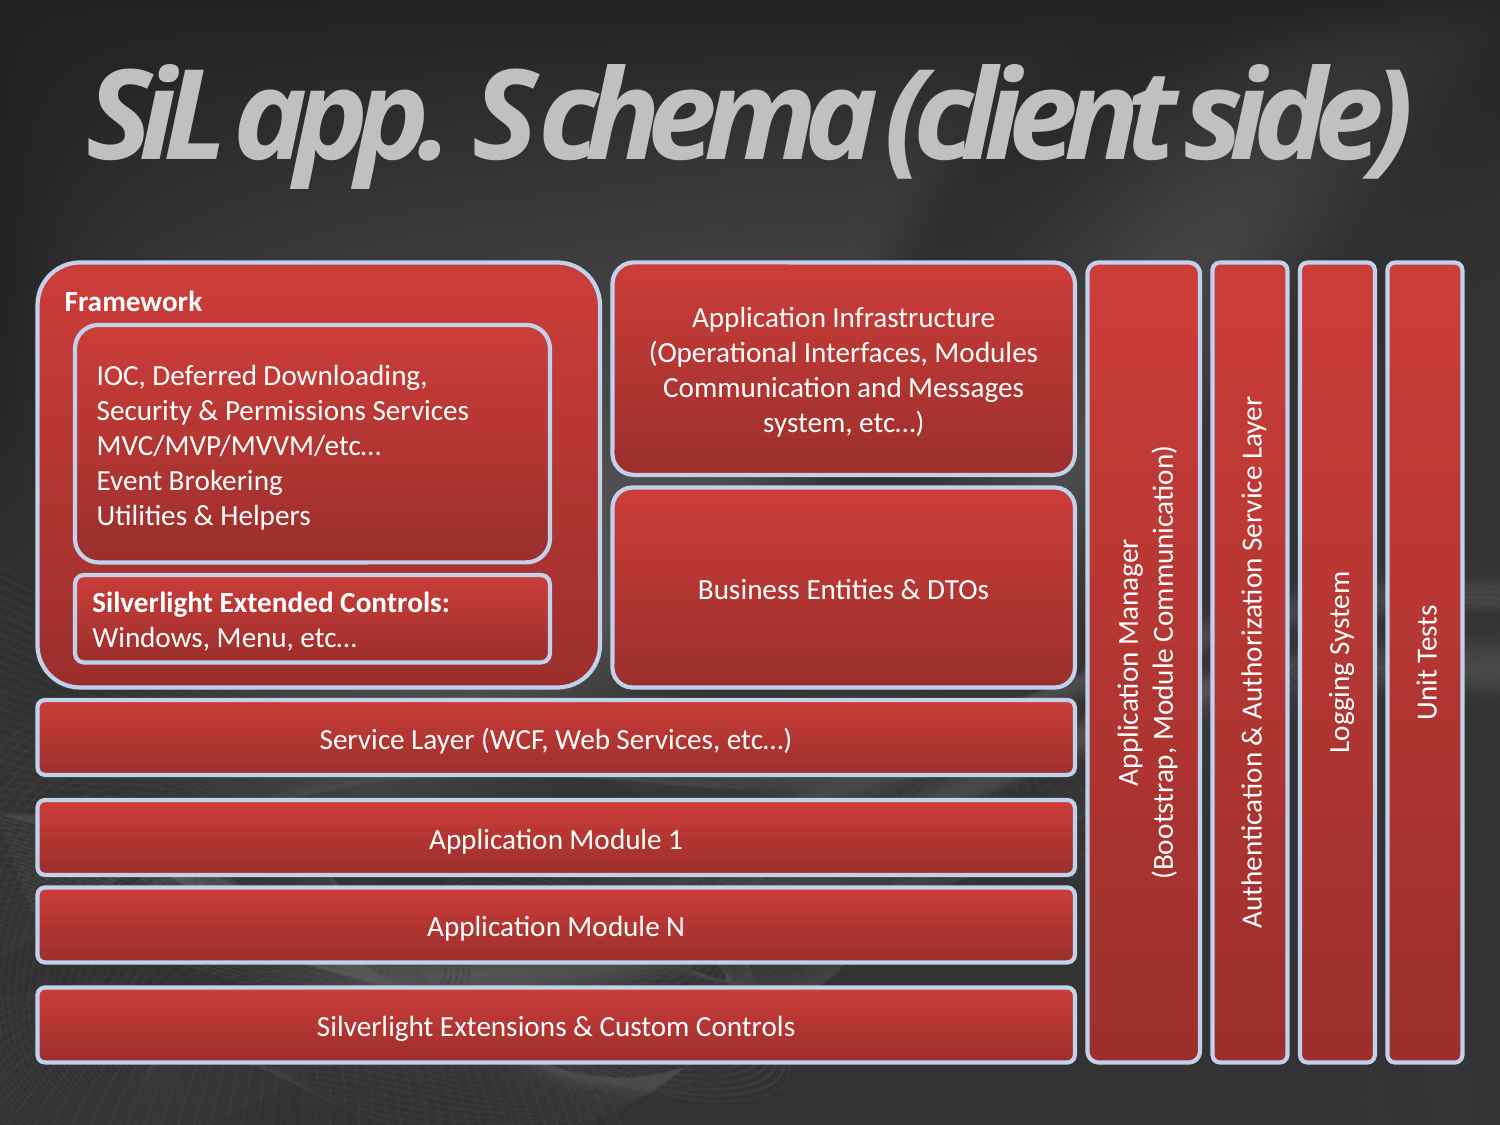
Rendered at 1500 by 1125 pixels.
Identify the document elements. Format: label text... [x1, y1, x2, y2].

text_box IOC, Deferred Downloading, Security & Permissions Services MVC/MVP/MVVM/etc… Event Brokering Utilities & Helpers [72, 322, 553, 565]
text_box Silverlight Extensions & Custom Controls [35, 985, 1078, 1065]
text_box Silverlight Extended Controls: Windows, Menu, etc… [72, 572, 553, 665]
text_box Framework [35, 260, 603, 690]
text_box Logging System [1297, 260, 1378, 1065]
text_box Business Entities & DTOs [610, 485, 1078, 690]
picture [0, 0, 1500, 1125]
title SiL app. Schema (client side) [24, 37, 1476, 201]
text_box Authentication & Authorization Service Layer [1210, 260, 1290, 1065]
text_box Application Infrastructure (Operational Interfaces, Modules Communication and Messages system, etc…) [610, 260, 1078, 478]
text_box Application Module N [35, 885, 1078, 965]
text_box Service Layer (WCF, Web Services, etc…) [35, 697, 1078, 778]
text_box Application Manager (Bootstrap, Module Communication) [1085, 260, 1203, 1065]
text_box Unit Tests [1385, 260, 1465, 1065]
text_box Application Module 1 [35, 797, 1078, 878]
